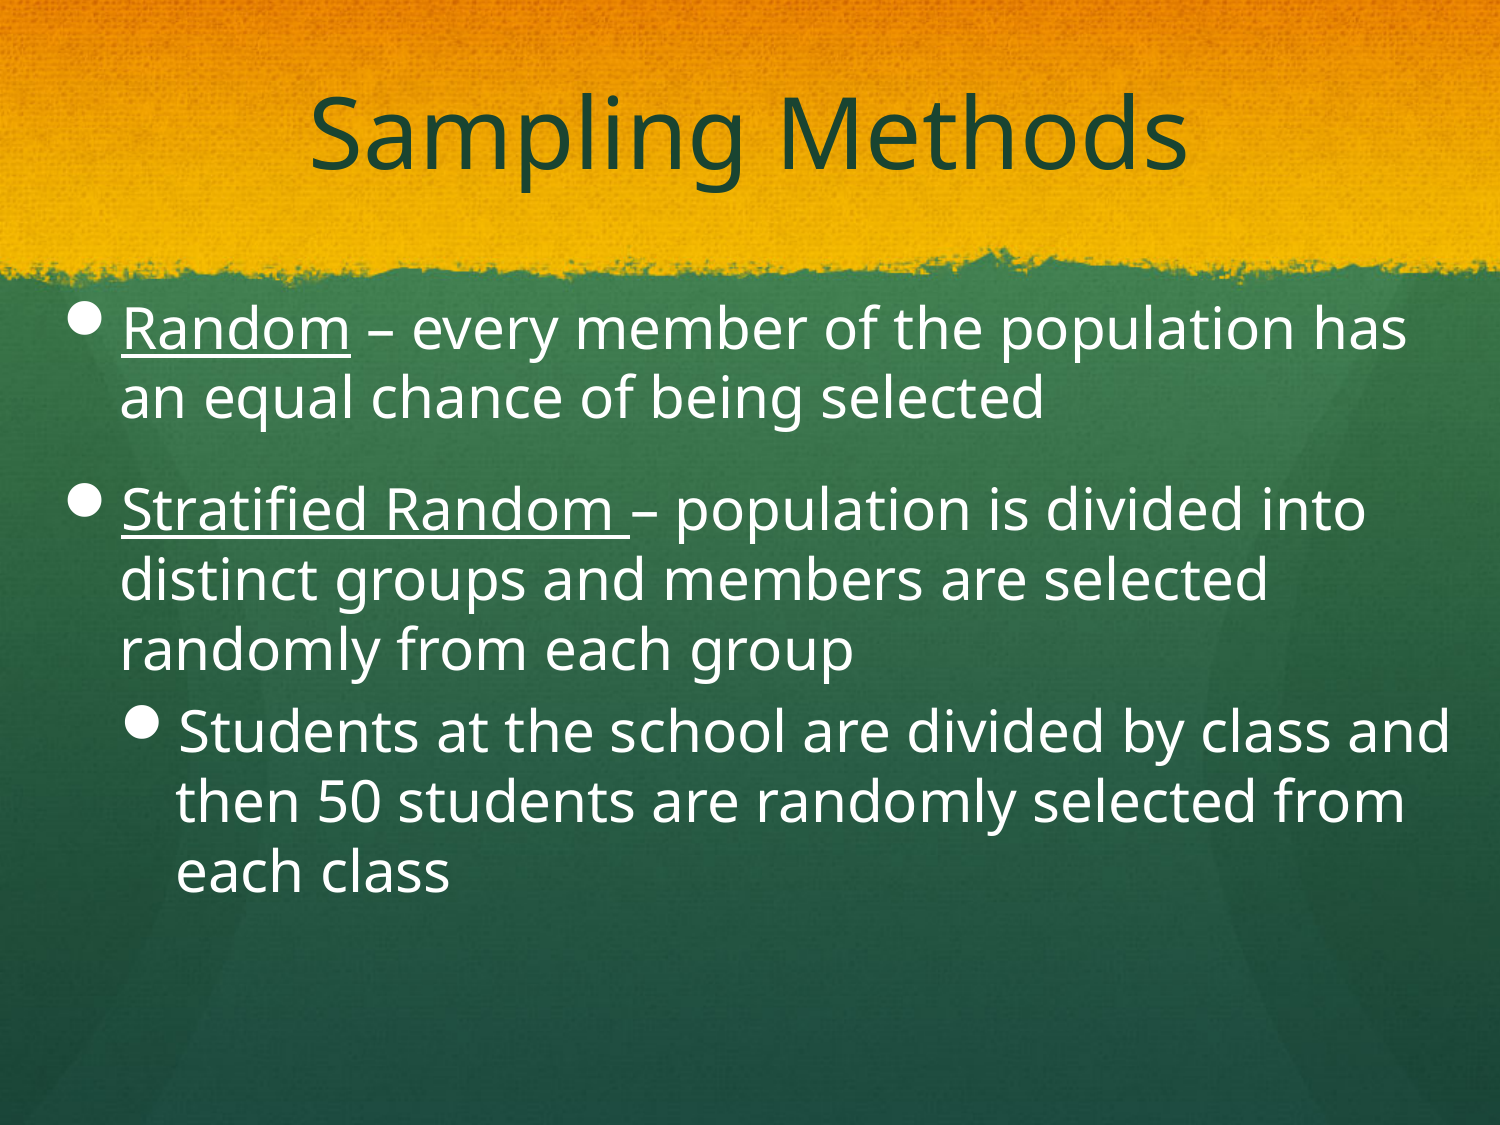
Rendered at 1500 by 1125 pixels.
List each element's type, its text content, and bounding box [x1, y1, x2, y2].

title Sampling Methods [125, 13, 1375, 246]
list Random – every member of the population has an equal chance of being selected Stratified Random – population is divided into distinct groups and members are selected randomly from each group Students at the school are divided by class and then 50 students are randomly selected from each class [47, 283, 1469, 1100]
picture [0, 0, 1500, 1125]
